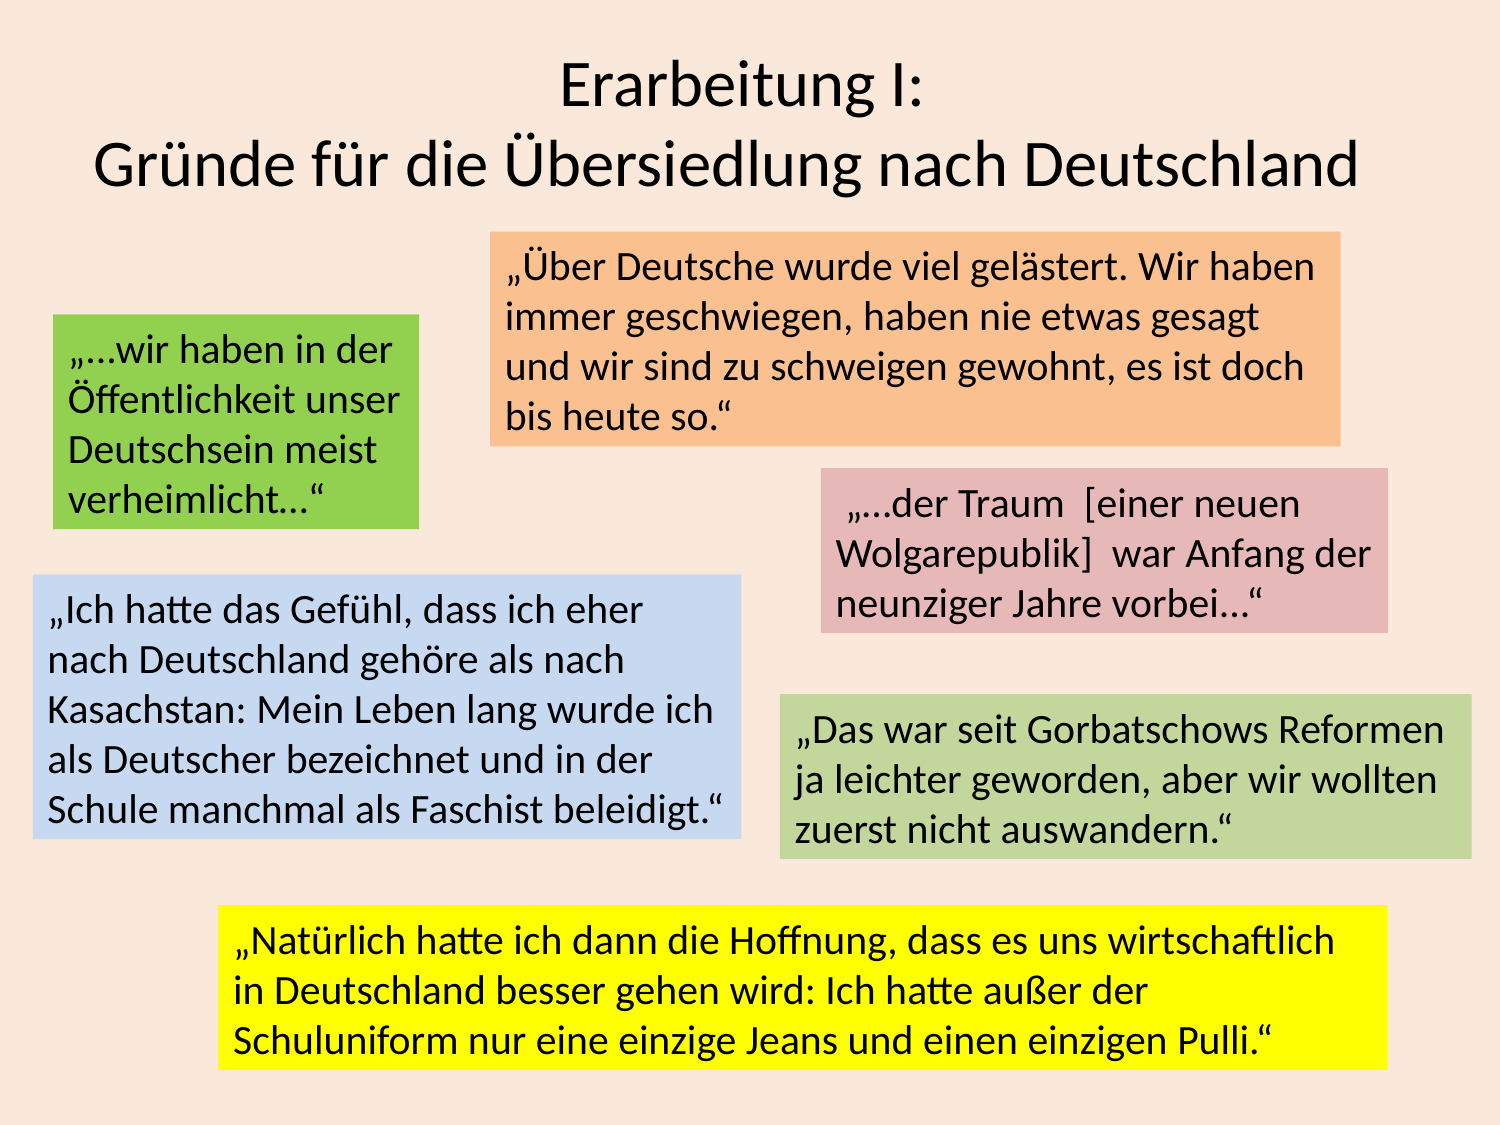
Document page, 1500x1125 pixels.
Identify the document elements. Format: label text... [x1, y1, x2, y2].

text_box „Ich hatte das Gefühl, dass ich eher nach Deutschland gehöre als nach Kasachstan: Mein Leben lang wurde ich als Deutscher bezeichnet und in der Schule manchmal als Faschist beleidigt.“ [32, 574, 742, 840]
text_box „…der Traum [einer neuen Wolgarepublik] war Anfang der neunziger Jahre vorbei...“ [820, 468, 1388, 633]
text_box „Über Deutsche wurde viel gelästert. Wir haben immer geschwiegen, haben nie etwas gesagt und wir sind zu schweigen gewohnt, es ist doch bis heute so.“ [490, 231, 1341, 447]
text_box „Das war seit Gorbatschows Reformen ja leichter geworden, aber wir wollten zuerst nicht auswandern.“ [779, 694, 1472, 859]
text_box „Natürlich hatte ich dann die Hoffnung, dass es uns wirtschaftlich in Deutschland besser gehen wird: Ich hatte außer der Schuluniform nur eine einzige Jeans und einen einzigen Pulli.“ [218, 905, 1388, 1070]
text_box „...wir haben in der Öffentlichkeit unser Deutschsein meist verheimlicht…“ [53, 314, 420, 530]
title Erarbeitung I: Gründe für die Übersiedlung nach Deutschland [75, 30, 1425, 209]
